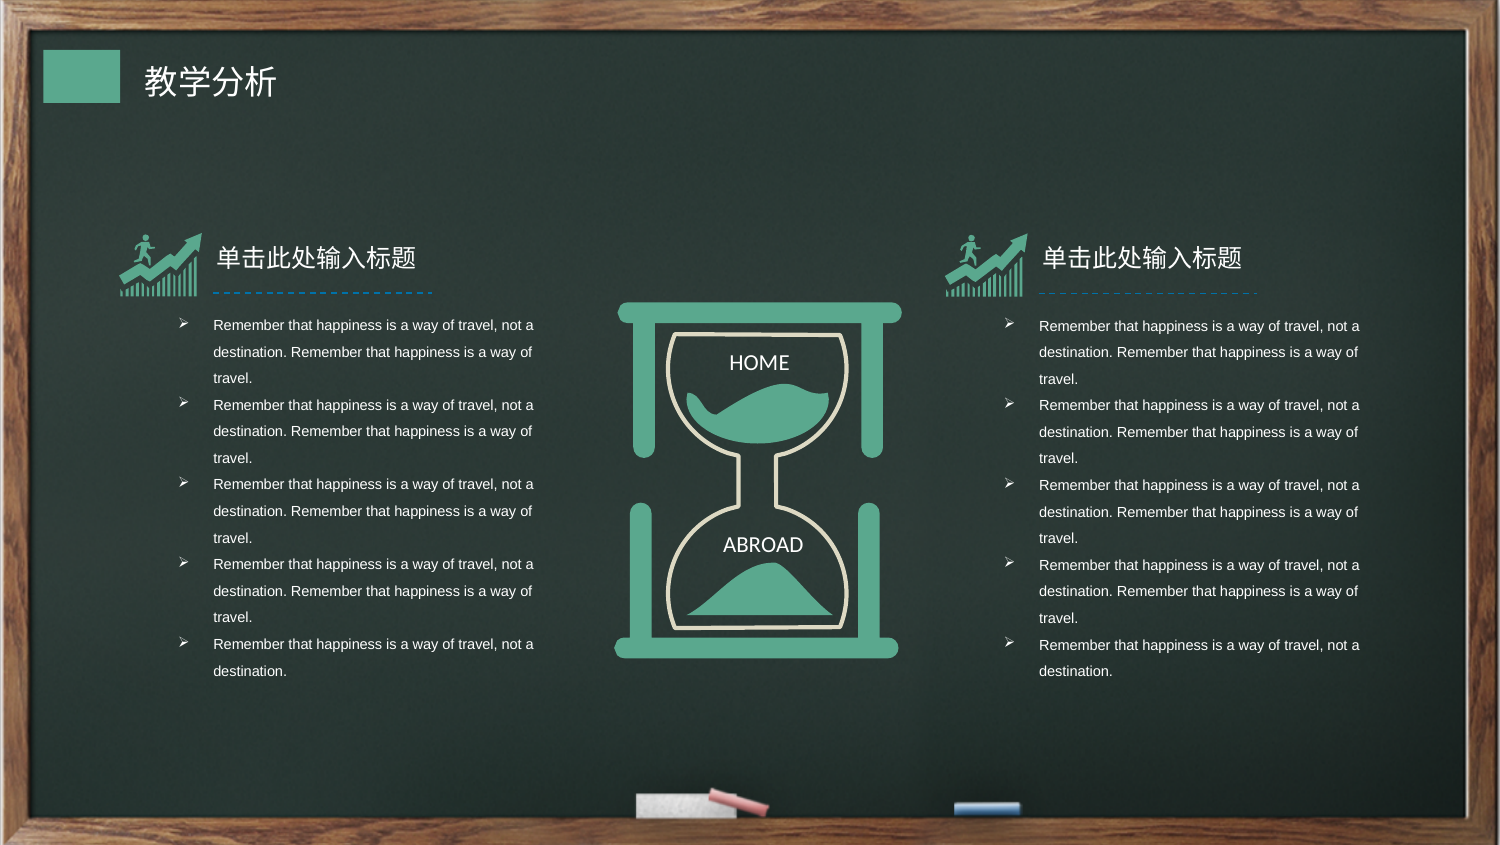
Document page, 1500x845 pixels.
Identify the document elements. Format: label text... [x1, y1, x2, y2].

text_box [944, 233, 1028, 285]
text_box [157, 280, 161, 297]
text_box [135, 282, 139, 297]
text_box [188, 261, 192, 297]
text_box [993, 273, 997, 297]
text_box [162, 276, 166, 297]
text_box [1014, 262, 1018, 297]
picture [0, 0, 1500, 845]
text_box [1019, 256, 1023, 297]
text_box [201, 234, 501, 294]
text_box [1027, 234, 1327, 294]
text_box [167, 272, 171, 297]
text_box [119, 232, 202, 285]
text_box [982, 281, 986, 297]
text_box Remember that happiness is a way of travel, not a destination. Remember that happiness is a way of travel. Remember that happiness is a way of travel, not a destination. Remember that happiness is a way of travel. Remember that happiness is a way of travel, not a destination. Remember that happiness is a way of travel. Remember that happiness is a way of travel, not a destination. Remember that happiness is a way of travel. Remember that happiness is a way of travel, not a destination. [166, 301, 552, 712]
text_box [193, 256, 197, 297]
text_box [961, 282, 965, 297]
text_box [613, 302, 903, 659]
text_box Remember that happiness is a way of travel, not a destination. Remember that happiness is a way of travel. Remember that happiness is a way of travel, not a destination. Remember that happiness is a way of travel. Remember that happiness is a way of travel, not a destination. Remember that happiness is a way of travel. Remember that happiness is a way of travel, not a destination. Remember that happiness is a way of travel. Remember that happiness is a way of travel, not a destination. [992, 301, 1378, 712]
text_box [956, 285, 960, 297]
text_box [146, 285, 150, 297]
text_box [130, 285, 134, 297]
